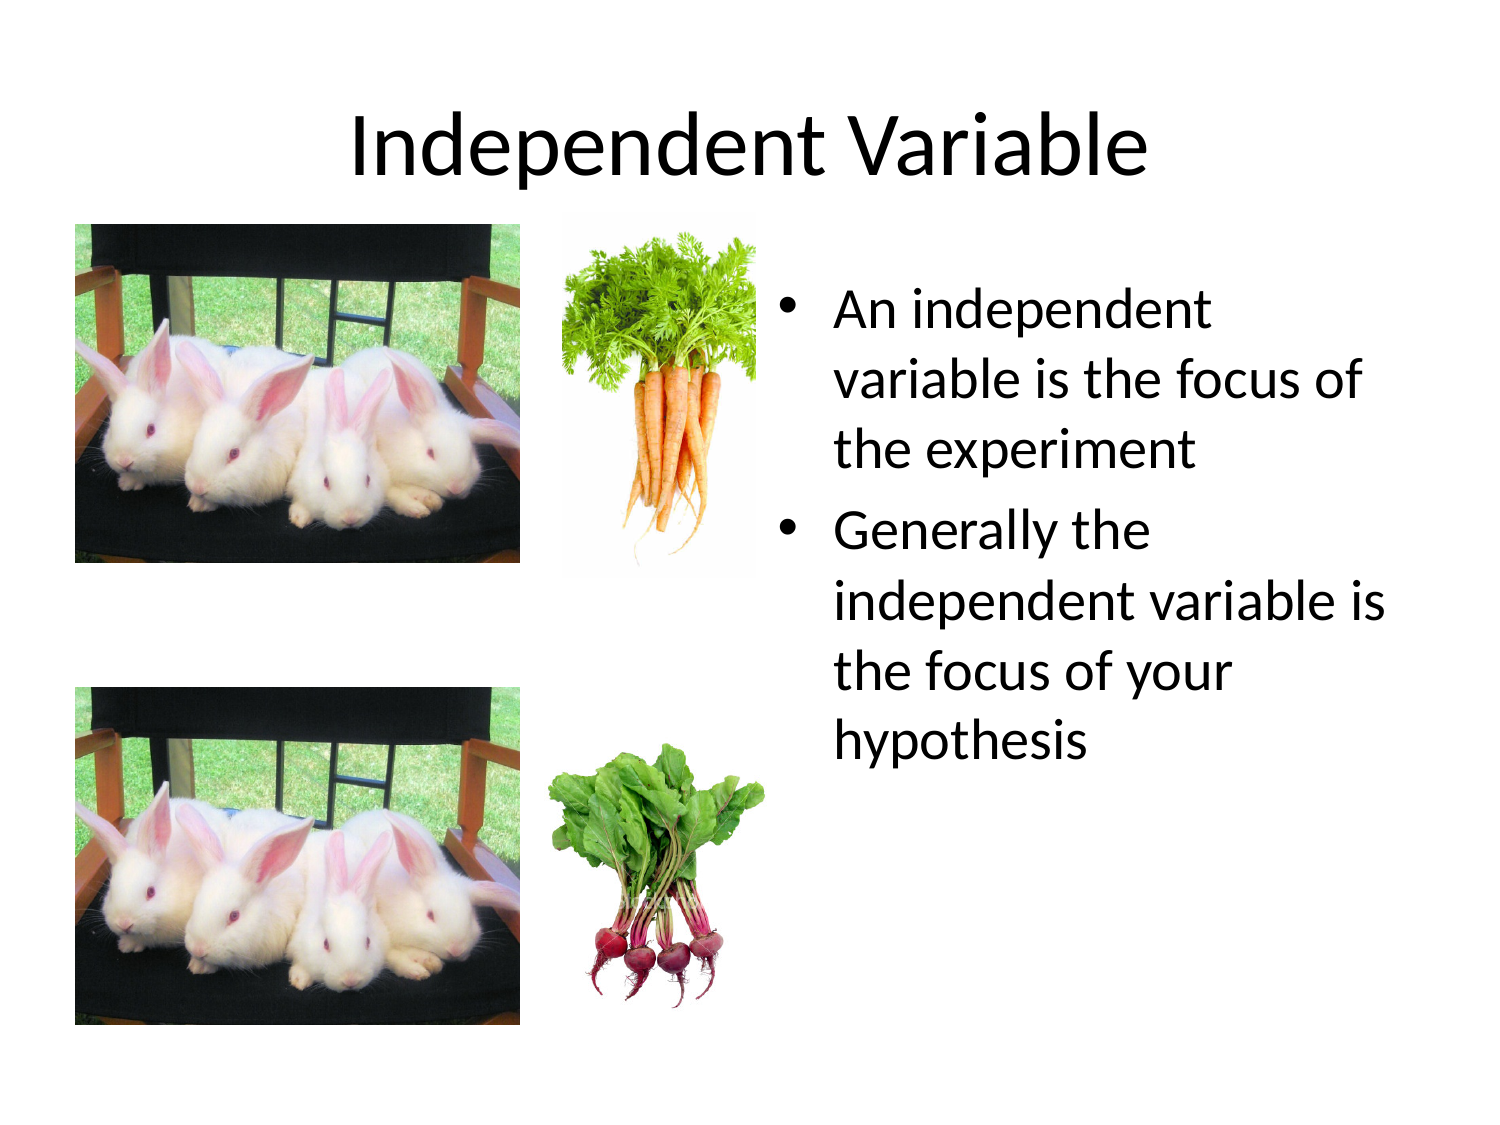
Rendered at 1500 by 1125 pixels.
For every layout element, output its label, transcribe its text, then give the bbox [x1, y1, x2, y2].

picture [562, 212, 756, 579]
title Independent Variable [75, 45, 1425, 233]
picture [74, 687, 521, 1026]
list An independent variable is the focus of the experiment Generally the independent variable is the focus of your hypothesis [762, 262, 1425, 1005]
picture [74, 224, 521, 563]
picture [537, 724, 776, 1028]
